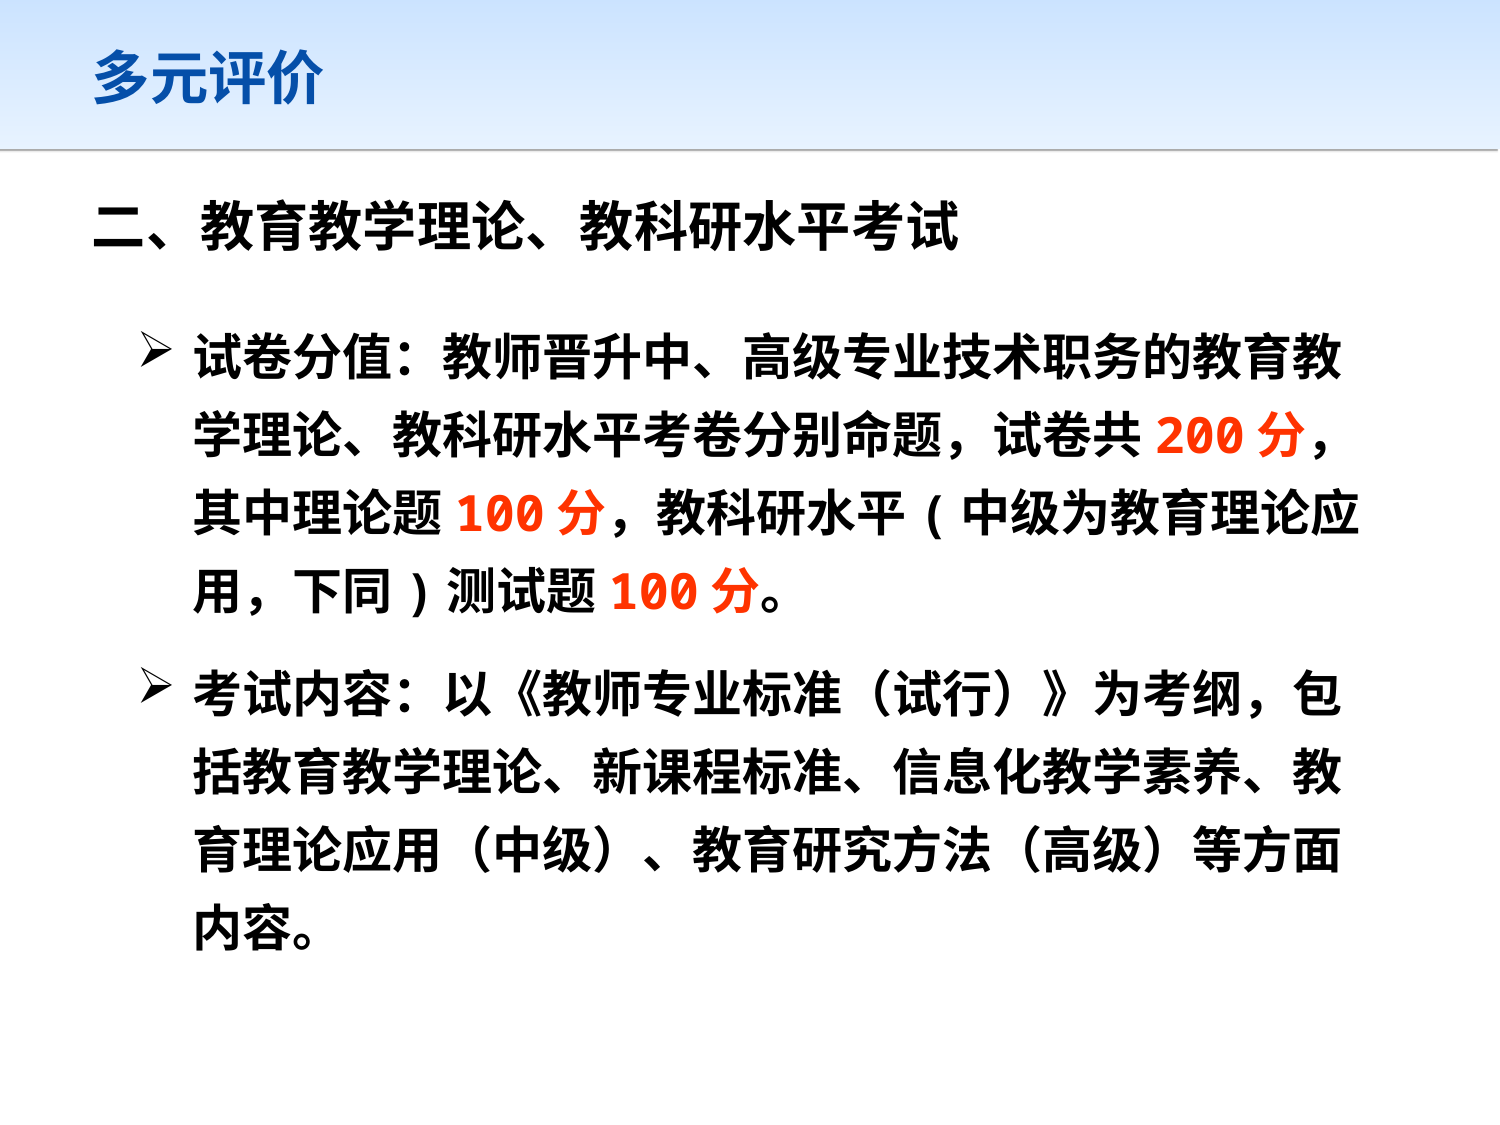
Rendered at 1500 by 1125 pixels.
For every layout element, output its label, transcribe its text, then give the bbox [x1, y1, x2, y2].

text_box 试卷分值：教师晋升中、高级专业技术职务的教育教学理论、教科研水平考卷分别命题，试卷共200分，其中理论题100分，教科研水平(中级为教育理论应用，下同)测试题100分。 考试内容：以《教师专业标准（试行）》为考纲，包括教育教学理论、新课程标准、信息化教学素养、教育理论应用（中级）、教育研究方法（高级）等方面内容。 [46, 230, 1377, 964]
title 多元评价 [76, 23, 1424, 131]
list 二、教育教学理论、教科研水平考试 [76, 165, 1471, 1125]
